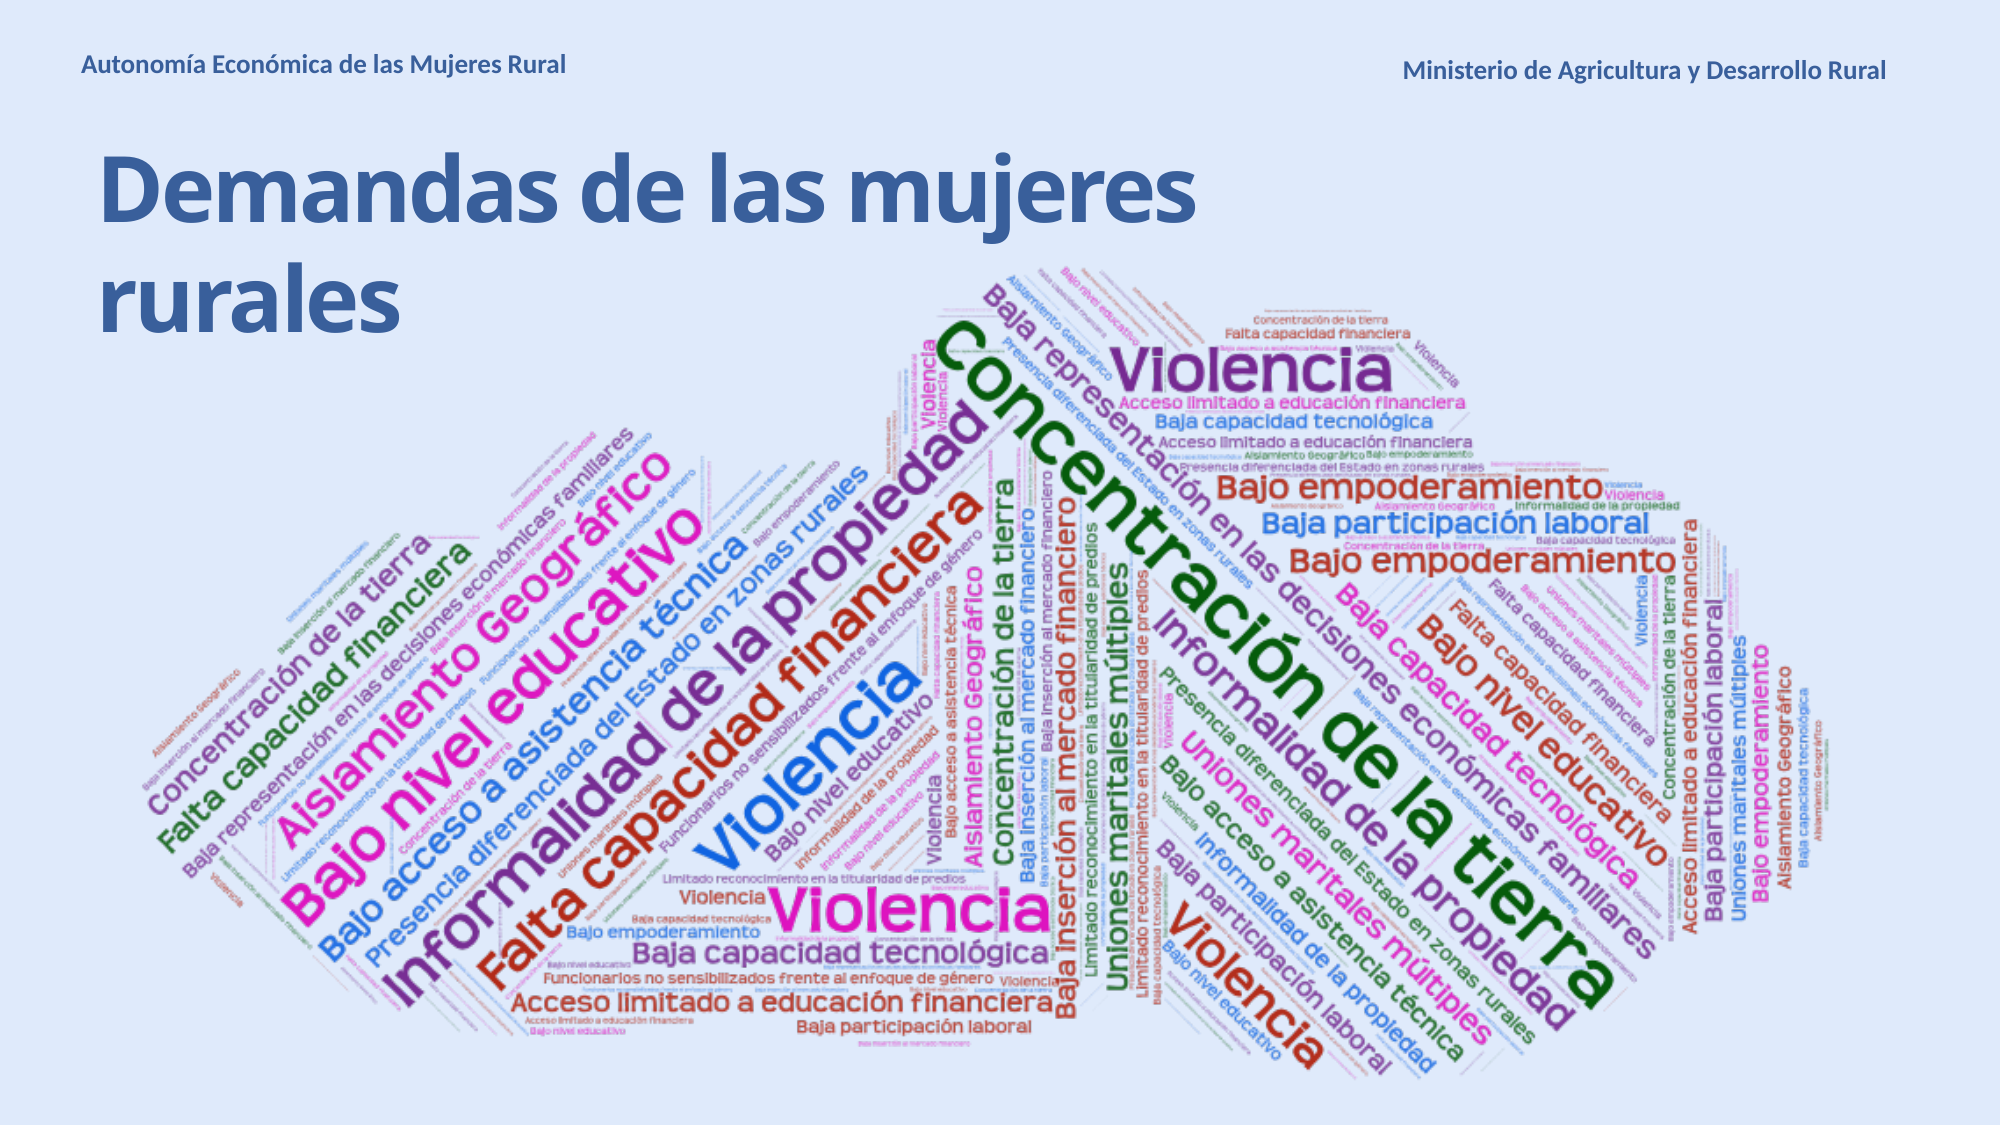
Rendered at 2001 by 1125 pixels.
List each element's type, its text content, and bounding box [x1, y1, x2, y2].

text_box Demandas de las mujeres rurales [81, 123, 1536, 359]
text_box Ministerio de Agricultura y Desarrollo Rural [1387, 44, 1902, 93]
picture [96, 242, 1883, 1105]
text_box Autonomía Económica de las Mujeres Rural [66, 38, 617, 86]
